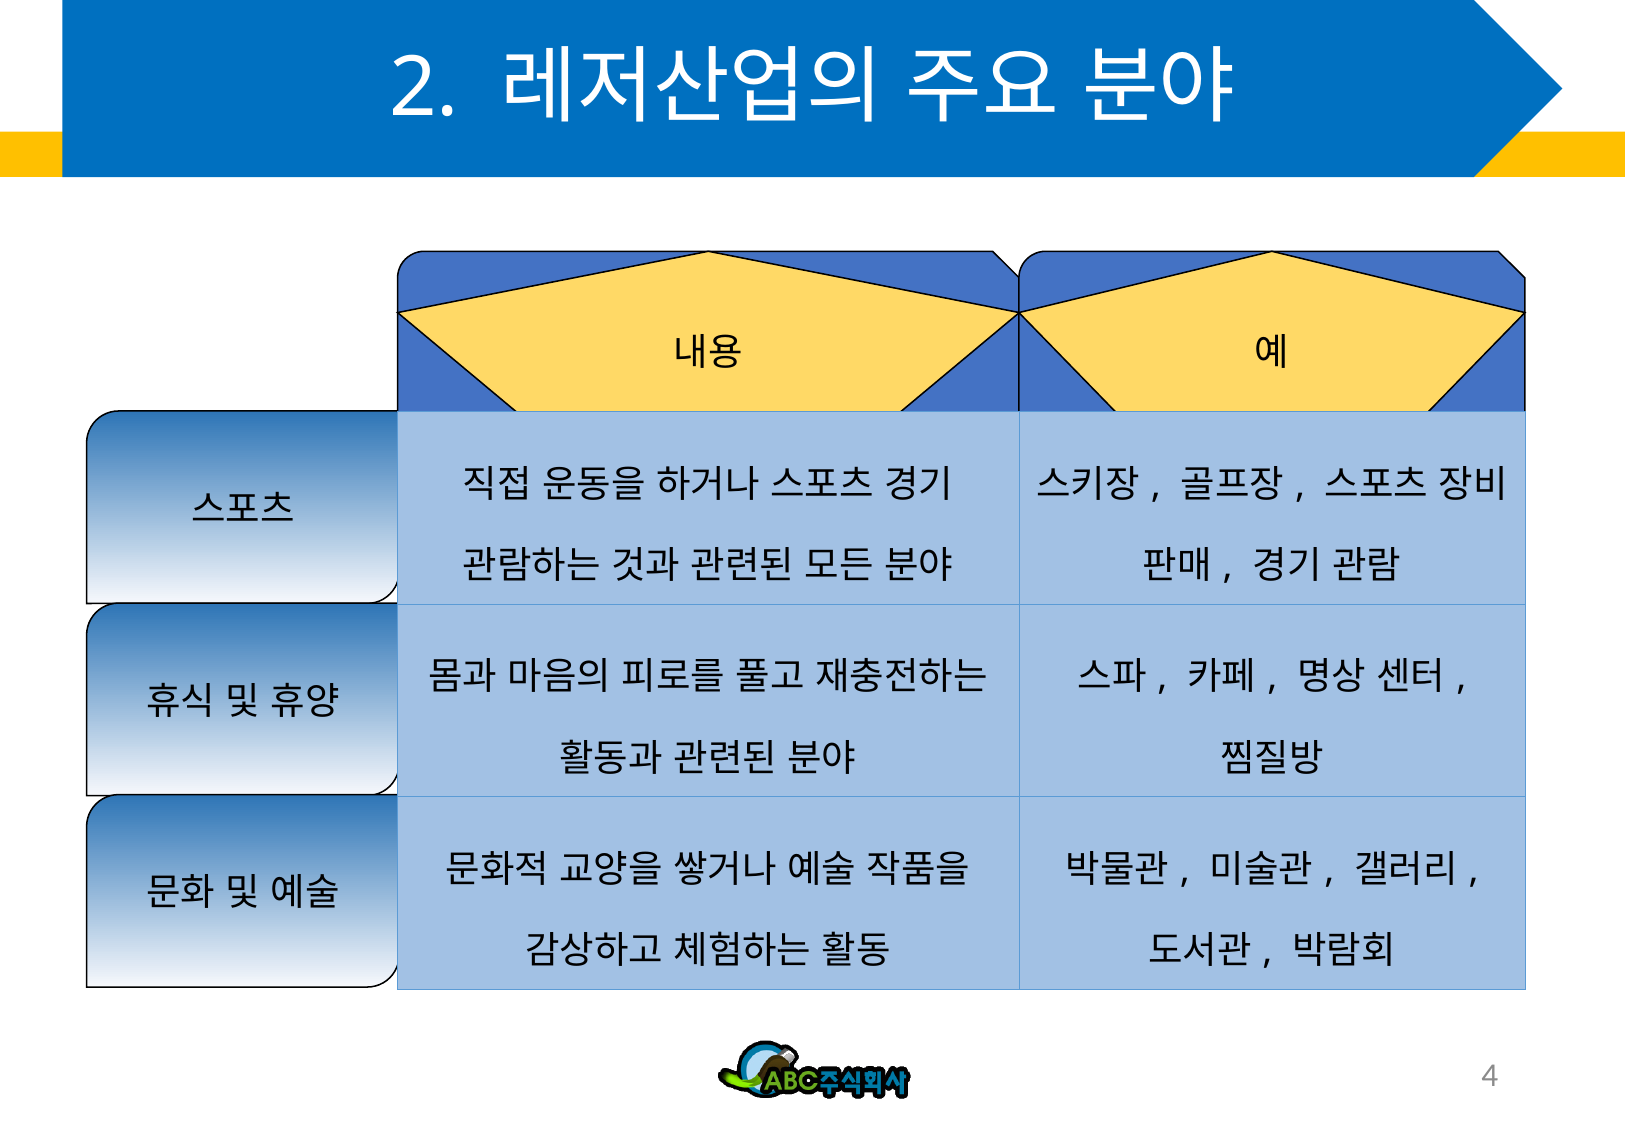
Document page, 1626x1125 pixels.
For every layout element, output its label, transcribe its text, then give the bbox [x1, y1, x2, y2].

table_cell 스파, 카페, 명상 센터, 찜질방 [1020, 605, 1525, 796]
text_box 내용 [395, 250, 1017, 411]
text_box 스포츠 [85, 409, 397, 605]
text_box 문화 및 예술 [85, 793, 397, 989]
text_box 휴식 및 휴양 [85, 602, 397, 797]
table_cell 몸과 마음의 피로를 풀고 재충전하는 활동과 관련된 분야 [398, 605, 1019, 796]
text_box [1276, 250, 1527, 311]
slide_number 4 [1147, 1042, 1514, 1103]
text_box [905, 317, 1017, 411]
text_box [396, 314, 512, 411]
table_cell 문화적 교양을 쌓거나 예술 작품을 감상하고 체험하는 활동 [398, 797, 1019, 989]
text_box [1017, 314, 1112, 411]
text_box [396, 250, 704, 311]
text_box [713, 250, 1018, 310]
picture [709, 1034, 916, 1103]
text_box 예 [1016, 250, 1527, 411]
title 2. 레저산업의 주요 분야 [0, 0, 1625, 177]
table_cell 박물관, 미술관, 갤러리, 도서관, 박람회 [1020, 797, 1525, 989]
table_header 스키장, 골프장, 스포츠 장비 판매, 경기 관람 [1020, 412, 1525, 604]
text_box [1432, 313, 1527, 413]
text_box [1017, 250, 1268, 311]
table_header 직접 운동을 하거나 스포츠 경기 관람하는 것과 관련된 모든 분야 [398, 412, 1019, 604]
